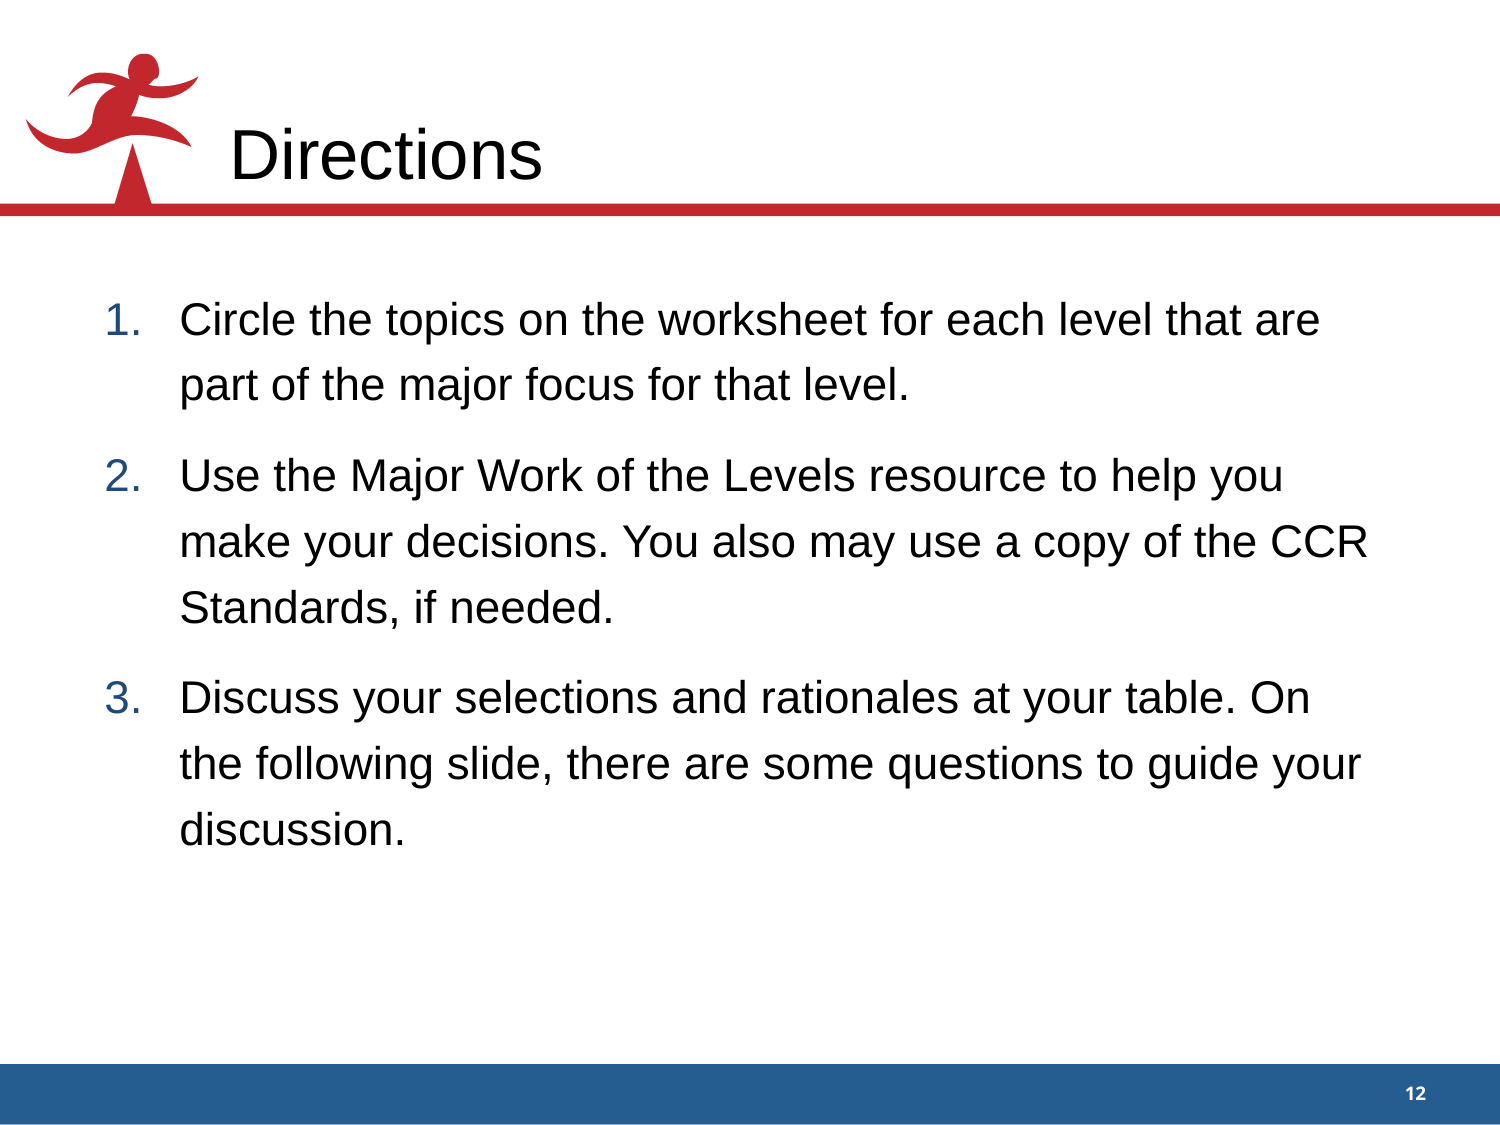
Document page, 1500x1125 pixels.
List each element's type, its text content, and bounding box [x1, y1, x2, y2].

title Directions [214, 25, 1500, 203]
picture [0, 0, 1500, 1125]
list Circle the topics on the worksheet for each level that are part of the major focus for that level. Use the Major Work of the Levels resource to help you make your decisions. You also may use a copy of the CCR Standards, if needed. Discuss your selections and rationales at your table. On the following slide, there are some questions to guide your discussion. [89, 270, 1386, 1006]
